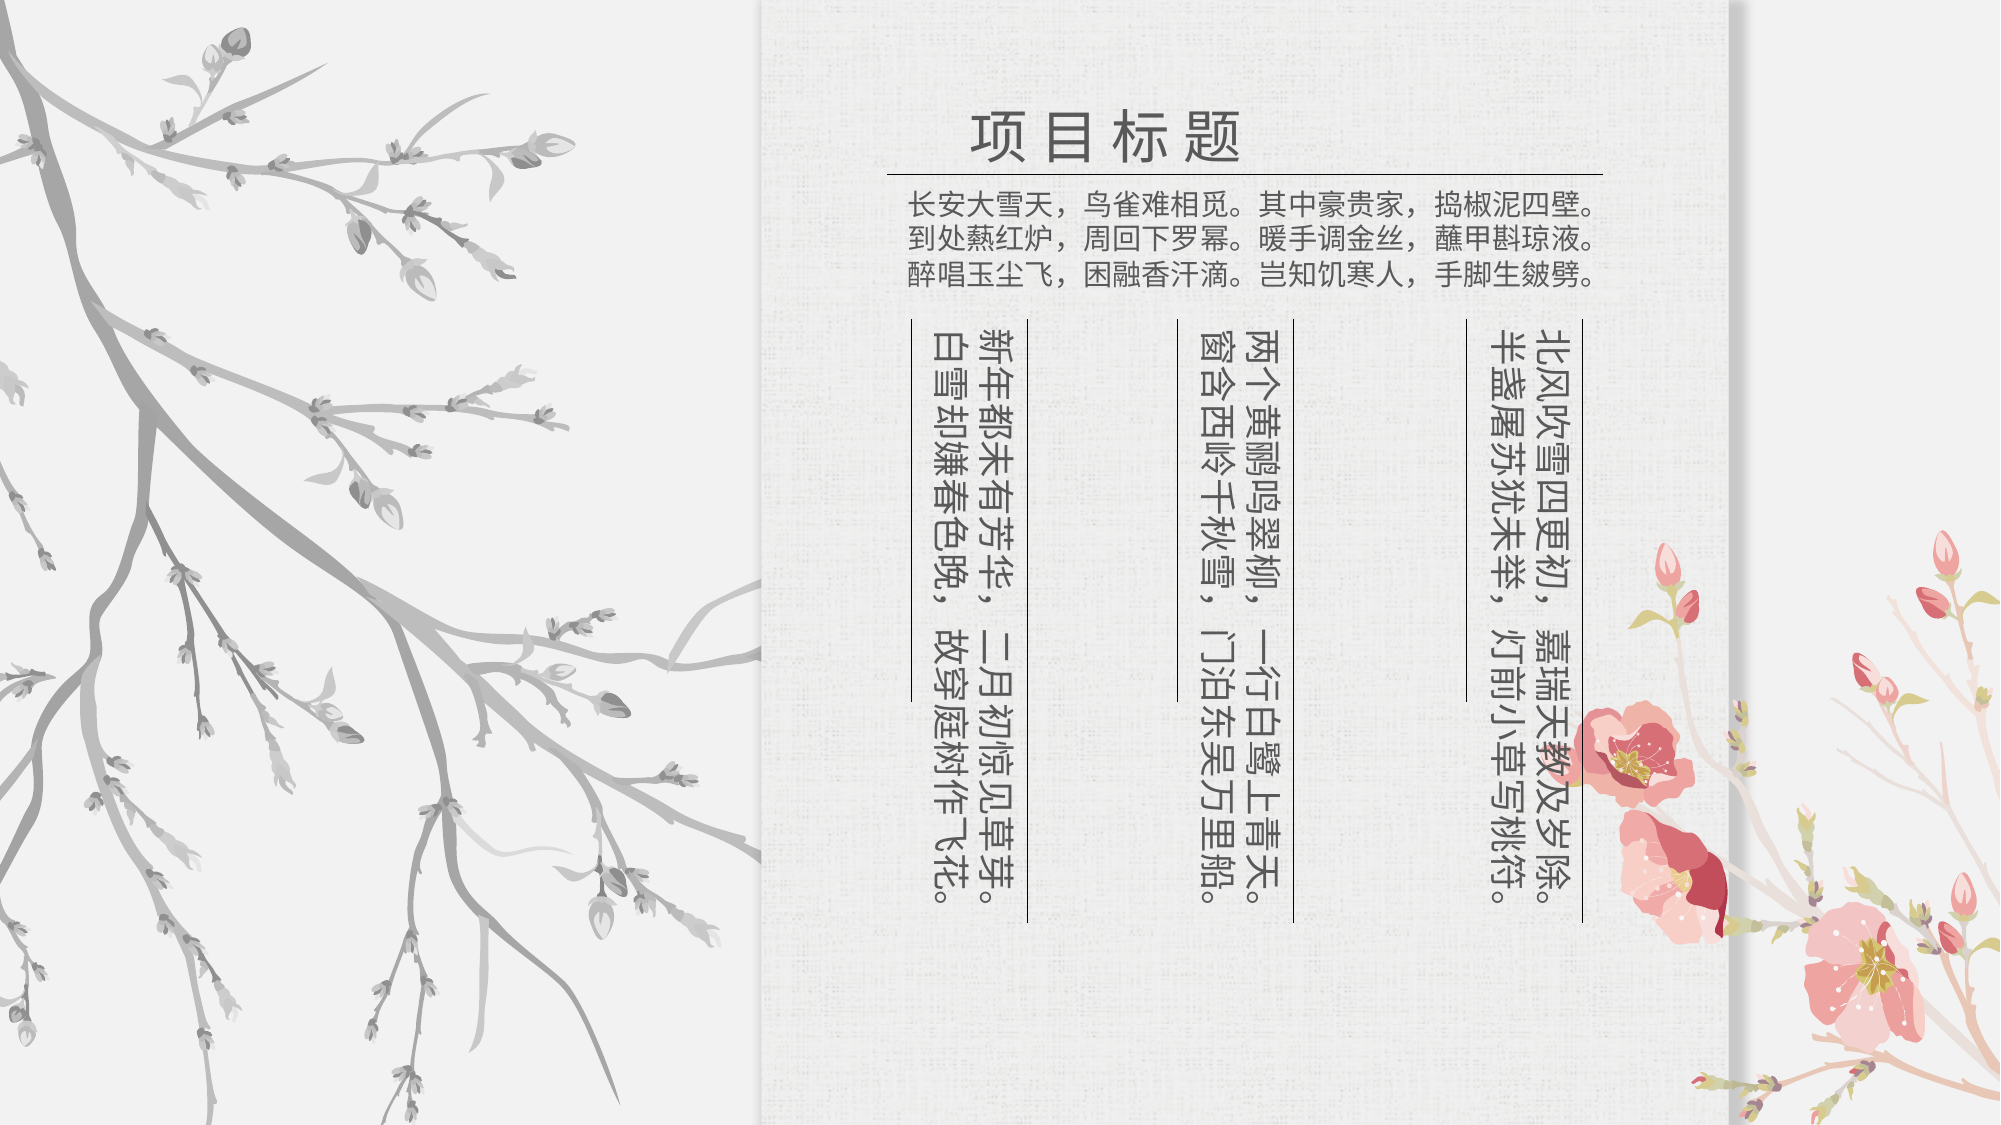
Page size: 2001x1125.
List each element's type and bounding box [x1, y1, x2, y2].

text_box [1177, 319, 1294, 924]
picture [10, 0, 761, 1125]
text_box [761, 0, 1729, 1125]
picture [1540, 529, 2000, 1125]
text_box [911, 319, 1028, 924]
text_box [1466, 319, 1583, 924]
